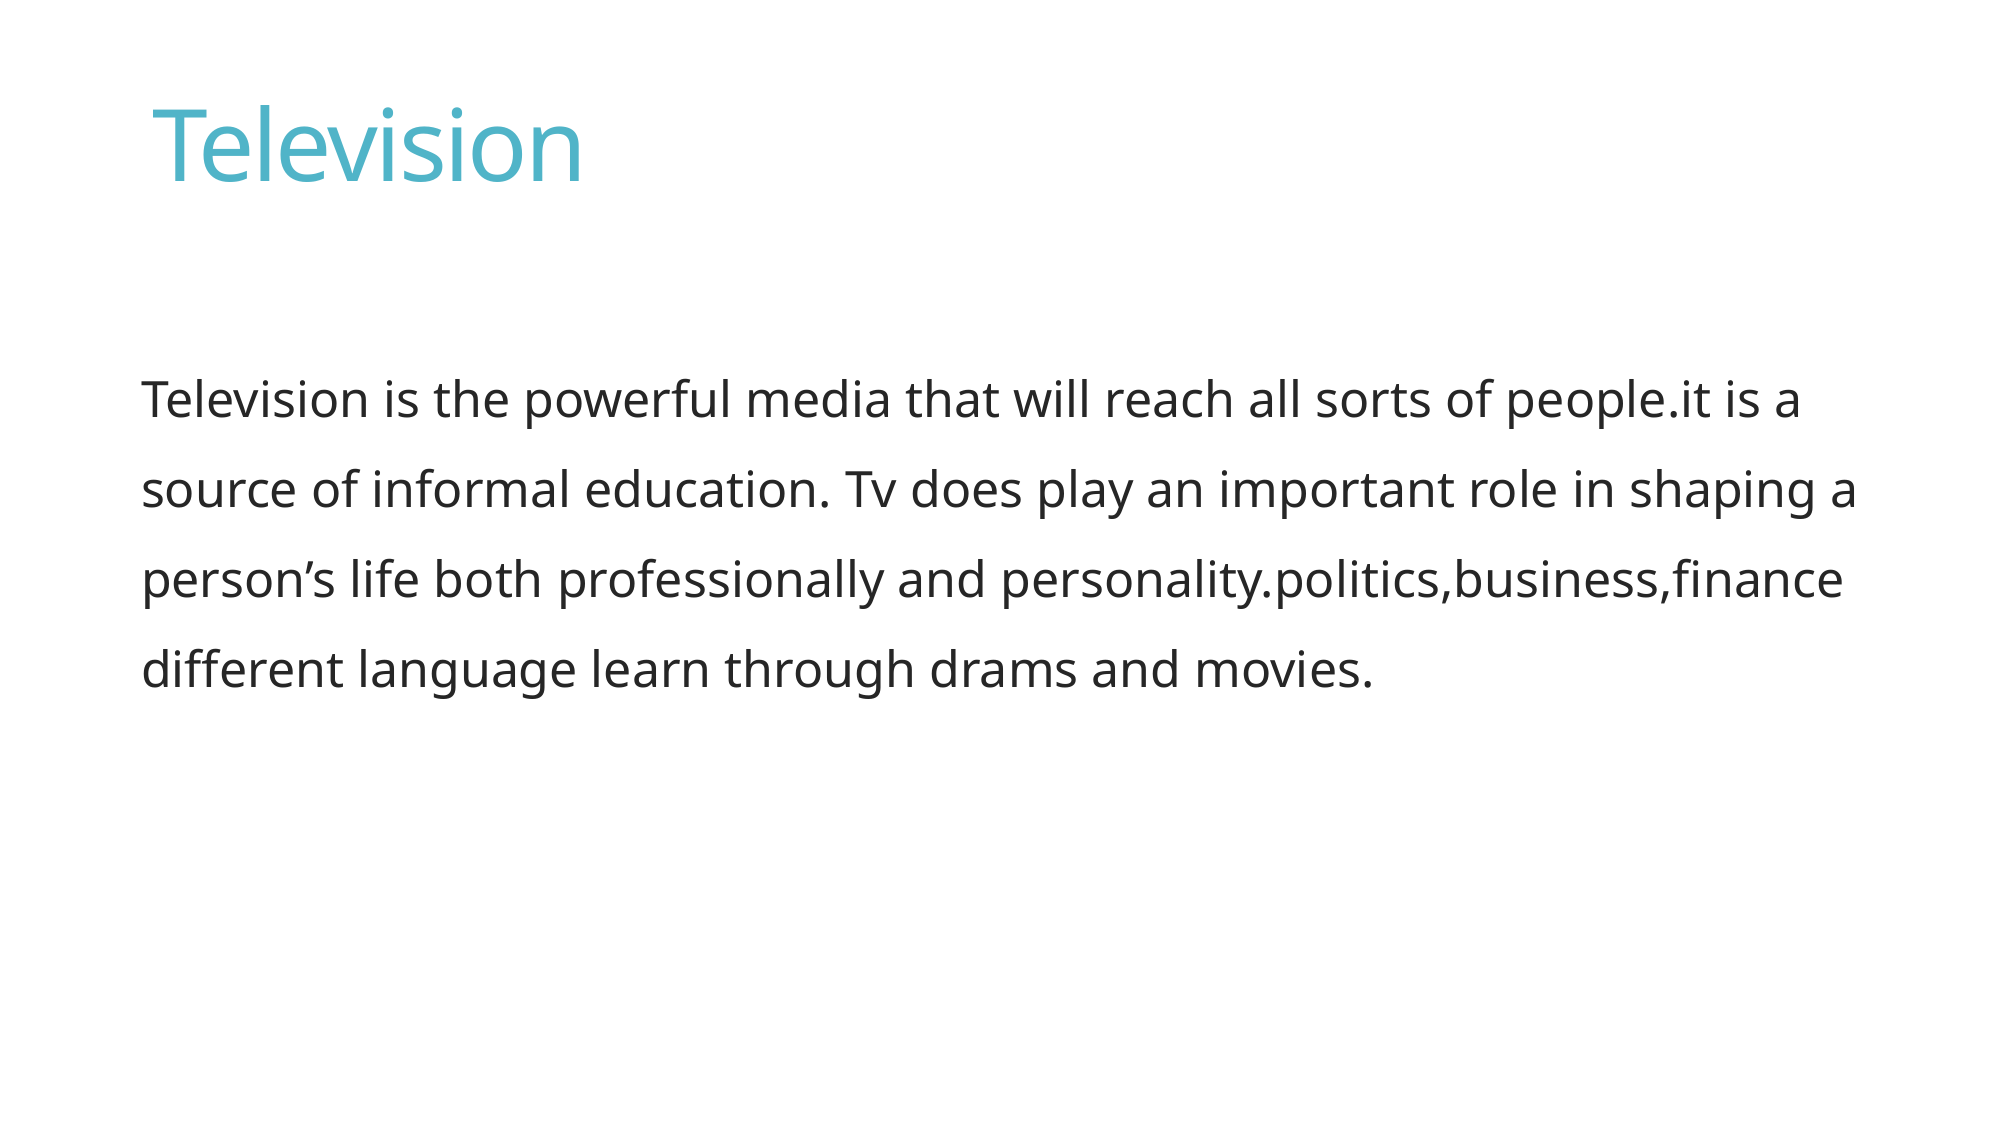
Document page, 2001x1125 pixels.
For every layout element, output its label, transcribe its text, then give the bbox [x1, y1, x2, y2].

title Television [137, 42, 1863, 260]
list Television is the powerful media that will reach all sorts of people.it is a source of informal education. Tv does play an important role in shaping a person’s life both professionally and personality.politics,business,finance different language learn through drams and movies. [111, 329, 1876, 948]
